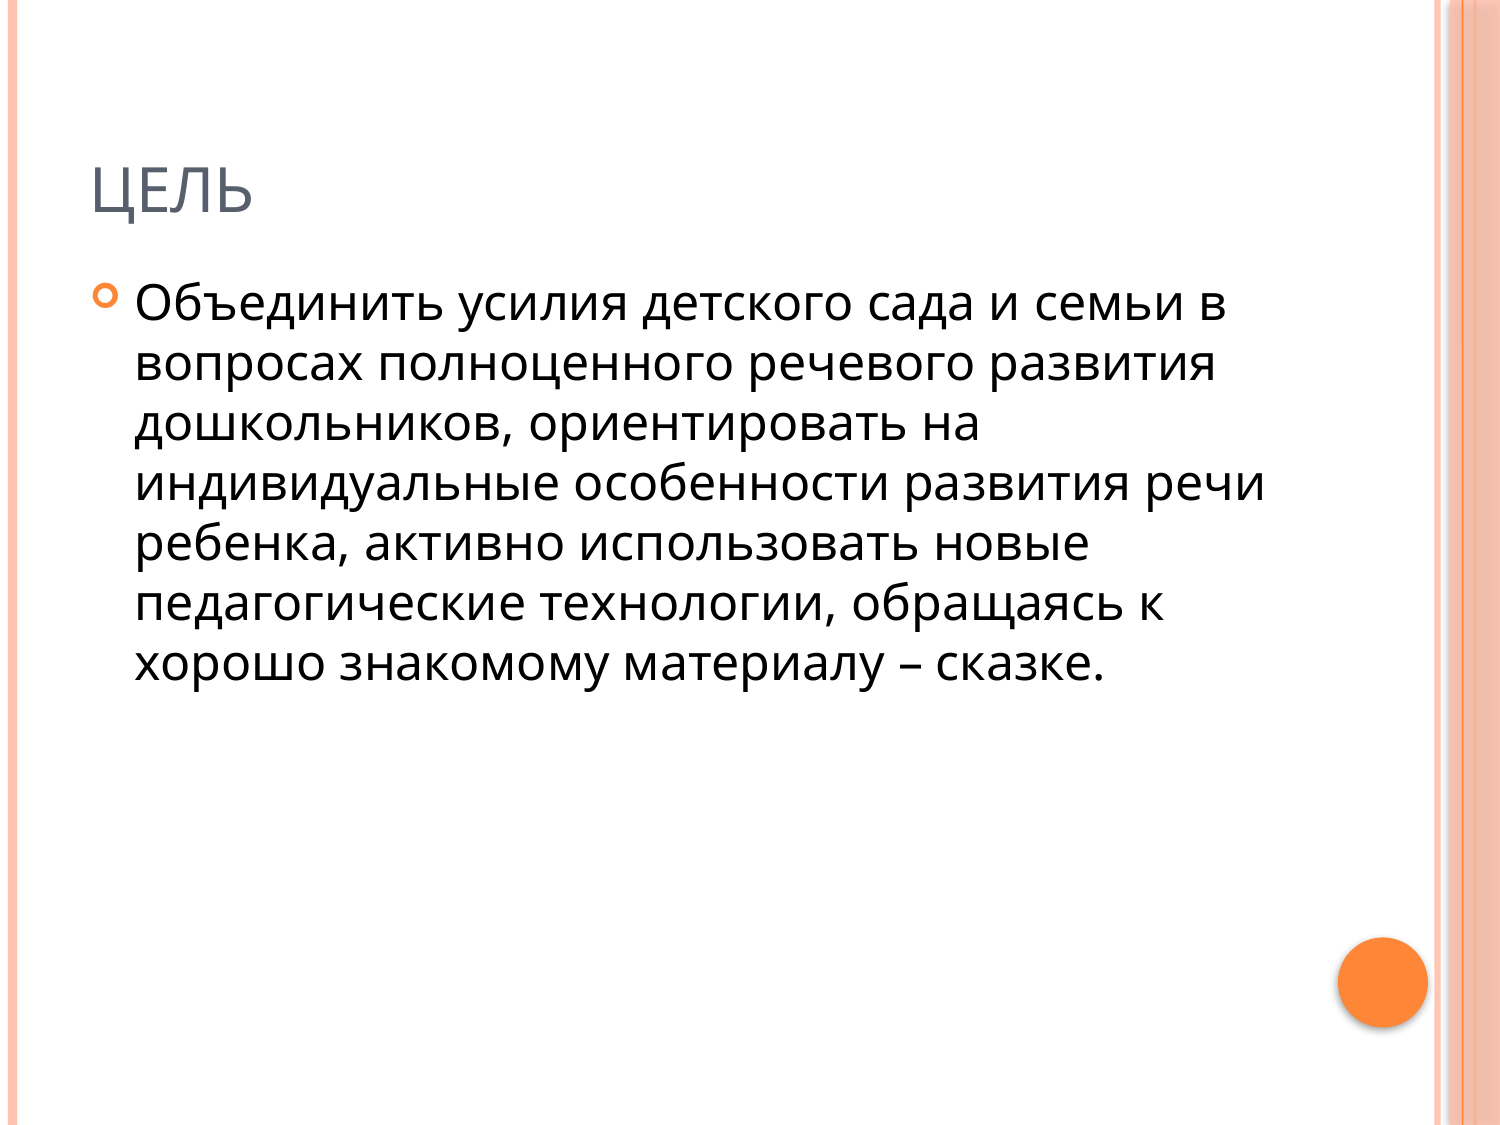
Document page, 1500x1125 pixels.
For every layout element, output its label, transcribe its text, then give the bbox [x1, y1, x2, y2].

title Цель [75, 45, 1300, 233]
list Объединить усилия детского сада и семьи в вопросах полноценного речевого развития дошкольников, ориентировать на индивидуальные особенности развития речи ребенка, активно использовать новые педагогические технологии, обращаясь к хорошо знакомому материалу – сказке. [75, 262, 1300, 1062]
